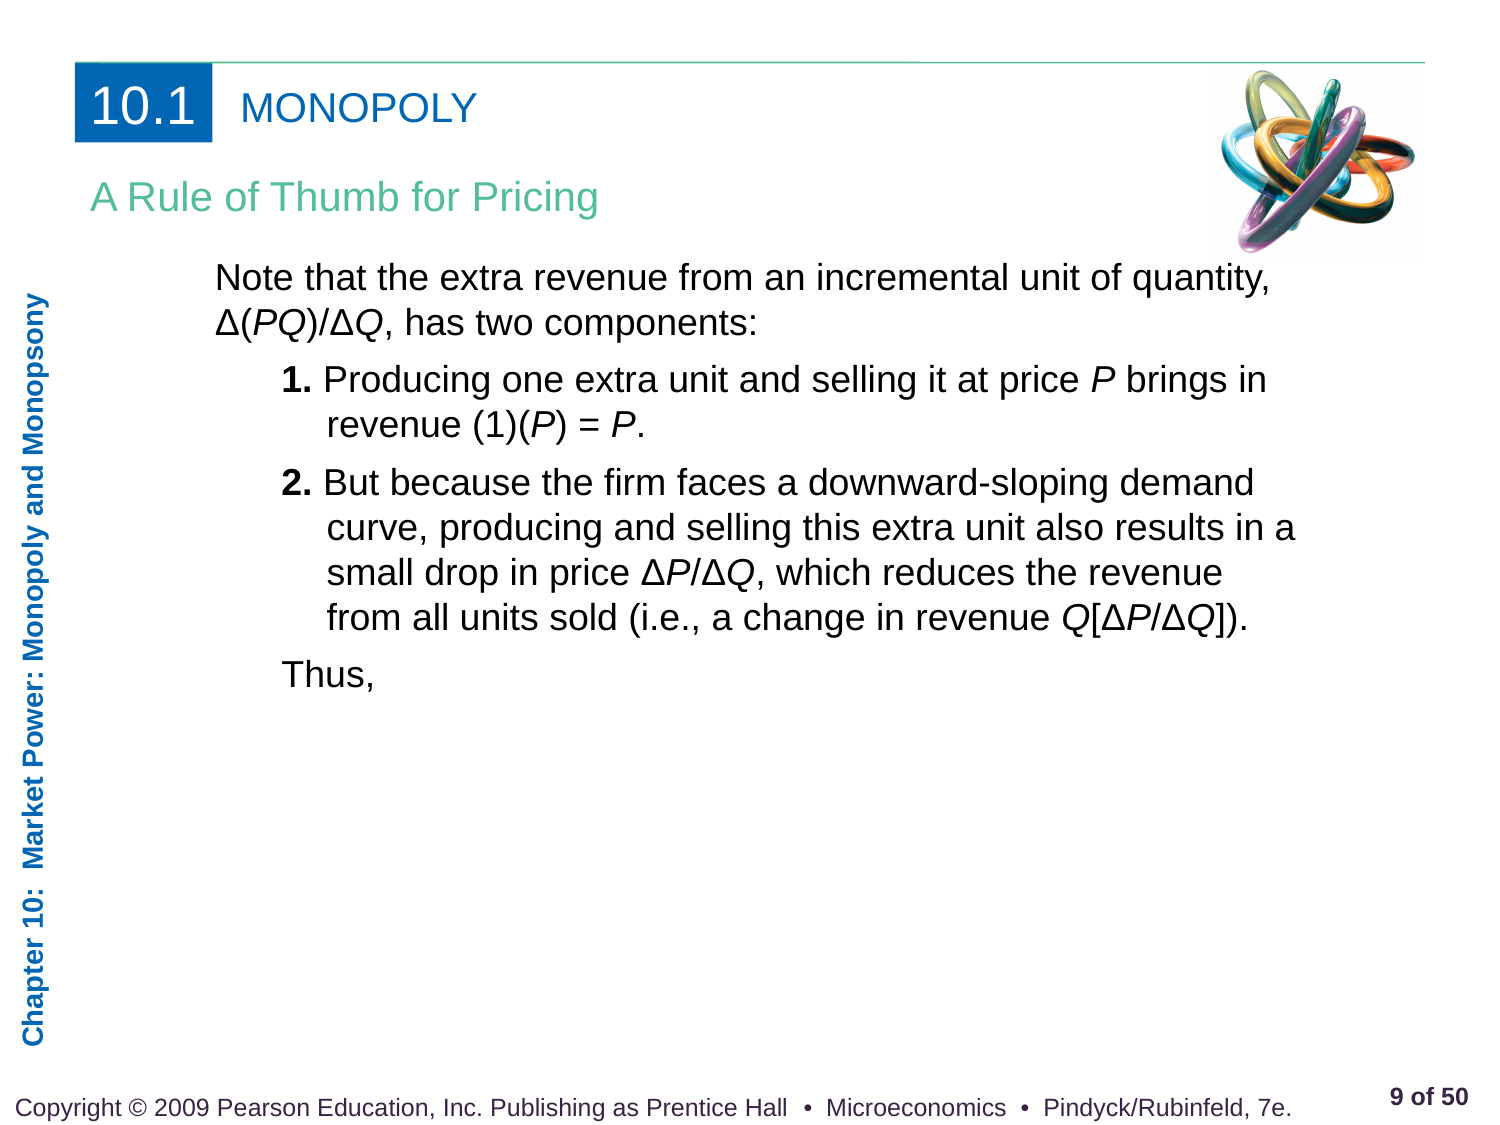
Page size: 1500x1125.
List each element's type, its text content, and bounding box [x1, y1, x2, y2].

text_box Note that the extra revenue from an incremental unit of quantity, Δ(PQ)/ΔQ, has two components: 1. Producing one extra unit and selling it at price P brings in revenue (1)(P) = P. 2. But because the firm faces a downward-sloping demand curve, producing and selling this extra unit also results in a small drop in price ΔP/ΔQ, which reduces the revenue from all units sold (i.e., a change in revenue Q[ΔP/ΔQ]). Thus, [199, 245, 1313, 703]
list A Rule of Thumb for Pricing [75, 162, 1175, 247]
picture [1212, 143, 1422, 263]
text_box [74, 62, 1426, 143]
